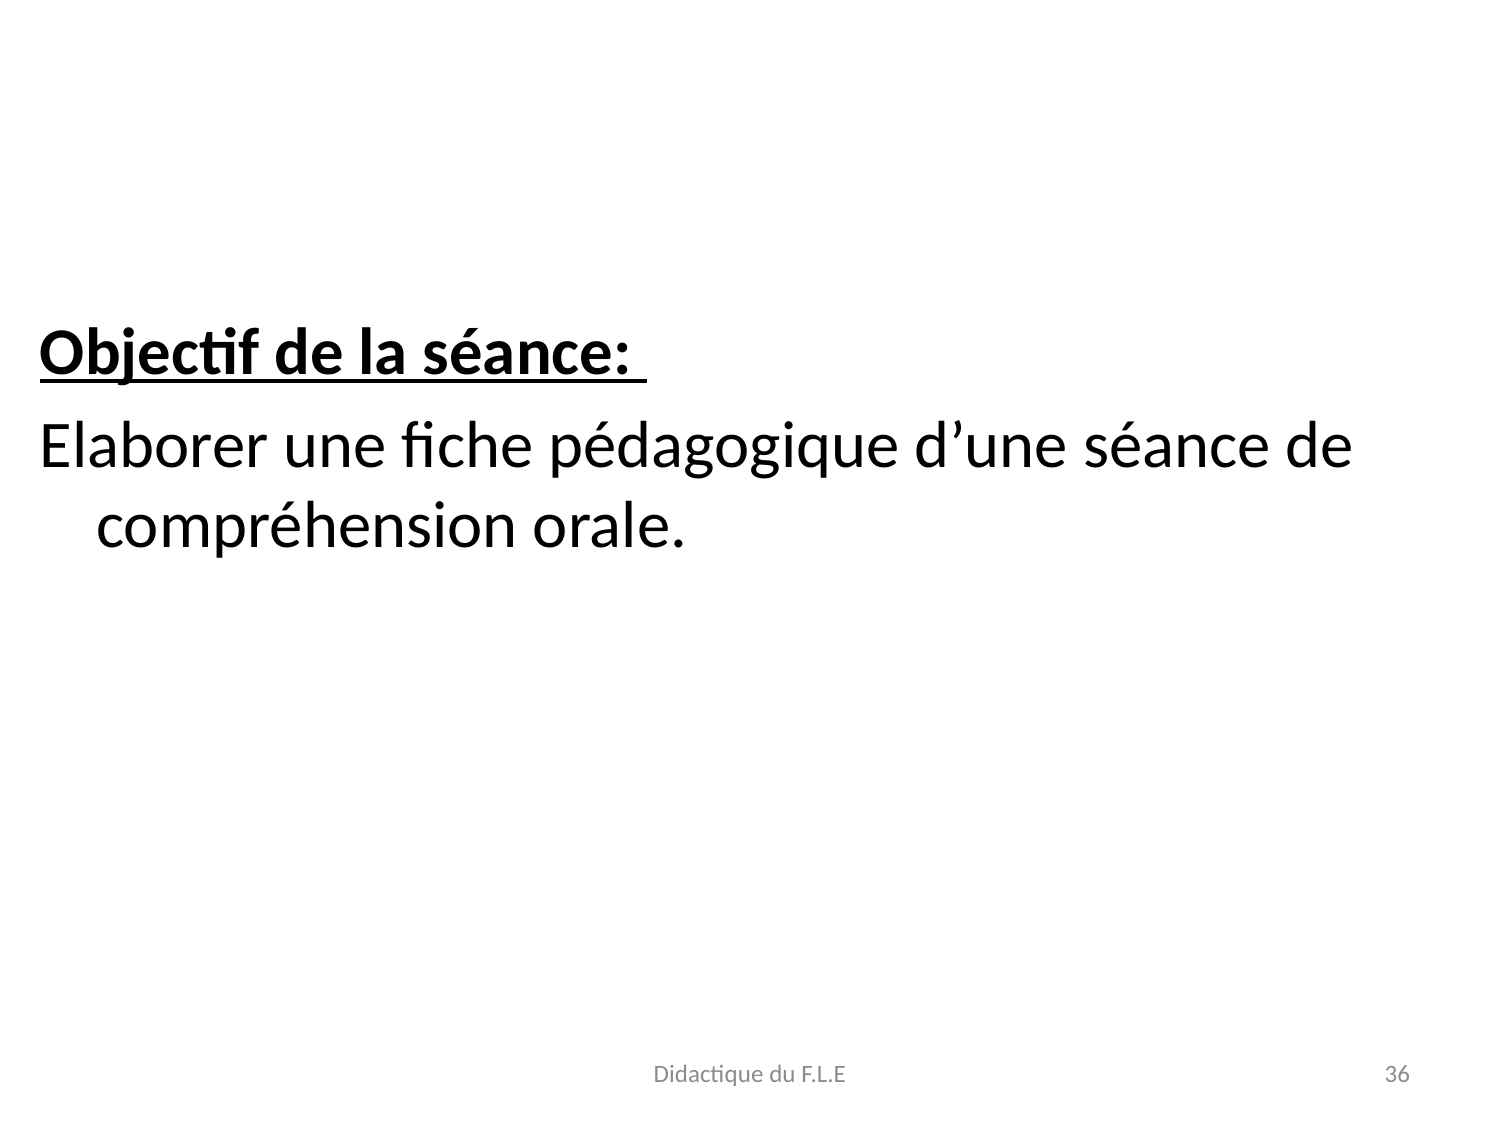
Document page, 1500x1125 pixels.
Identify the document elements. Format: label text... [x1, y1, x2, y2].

footer Didactique du F.L.E [512, 1042, 988, 1103]
list Objectif de la séance: Elaborer une fiche pédagogique d’une séance de compréhension orale. [24, 299, 1463, 1063]
slide_number 36 [1074, 1042, 1425, 1103]
